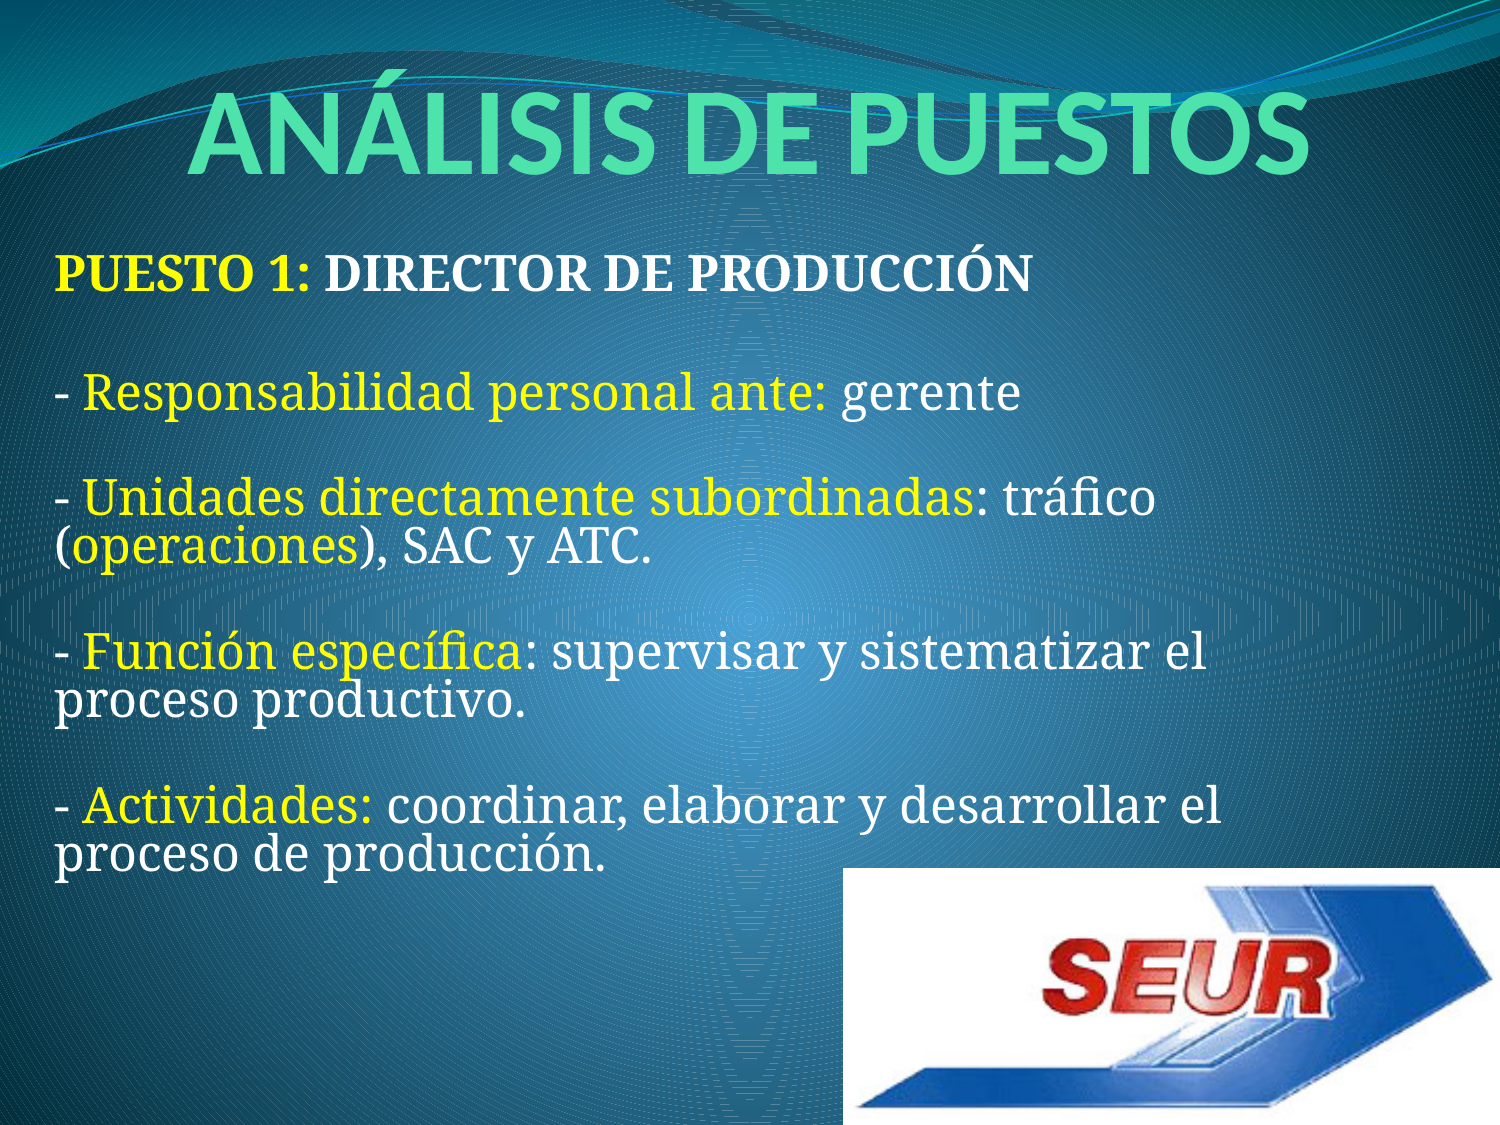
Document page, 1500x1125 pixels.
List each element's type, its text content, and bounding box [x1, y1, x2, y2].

list PUESTO 1: DIRECTOR DE PRODUCCIÓN - Responsabilidad personal ante: gerente - Unidades directamente subordinadas: tráfico (operaciones), SAC y ATC. - Función específica: supervisar y sistematizar el proceso productivo. - Actividades: coordinar, elaborar y desarrollar el proceso de producción. [46, 245, 1323, 950]
picture [843, 868, 1500, 1125]
text_box ANÁLISIS DE PUESTOS [76, 42, 1424, 208]
